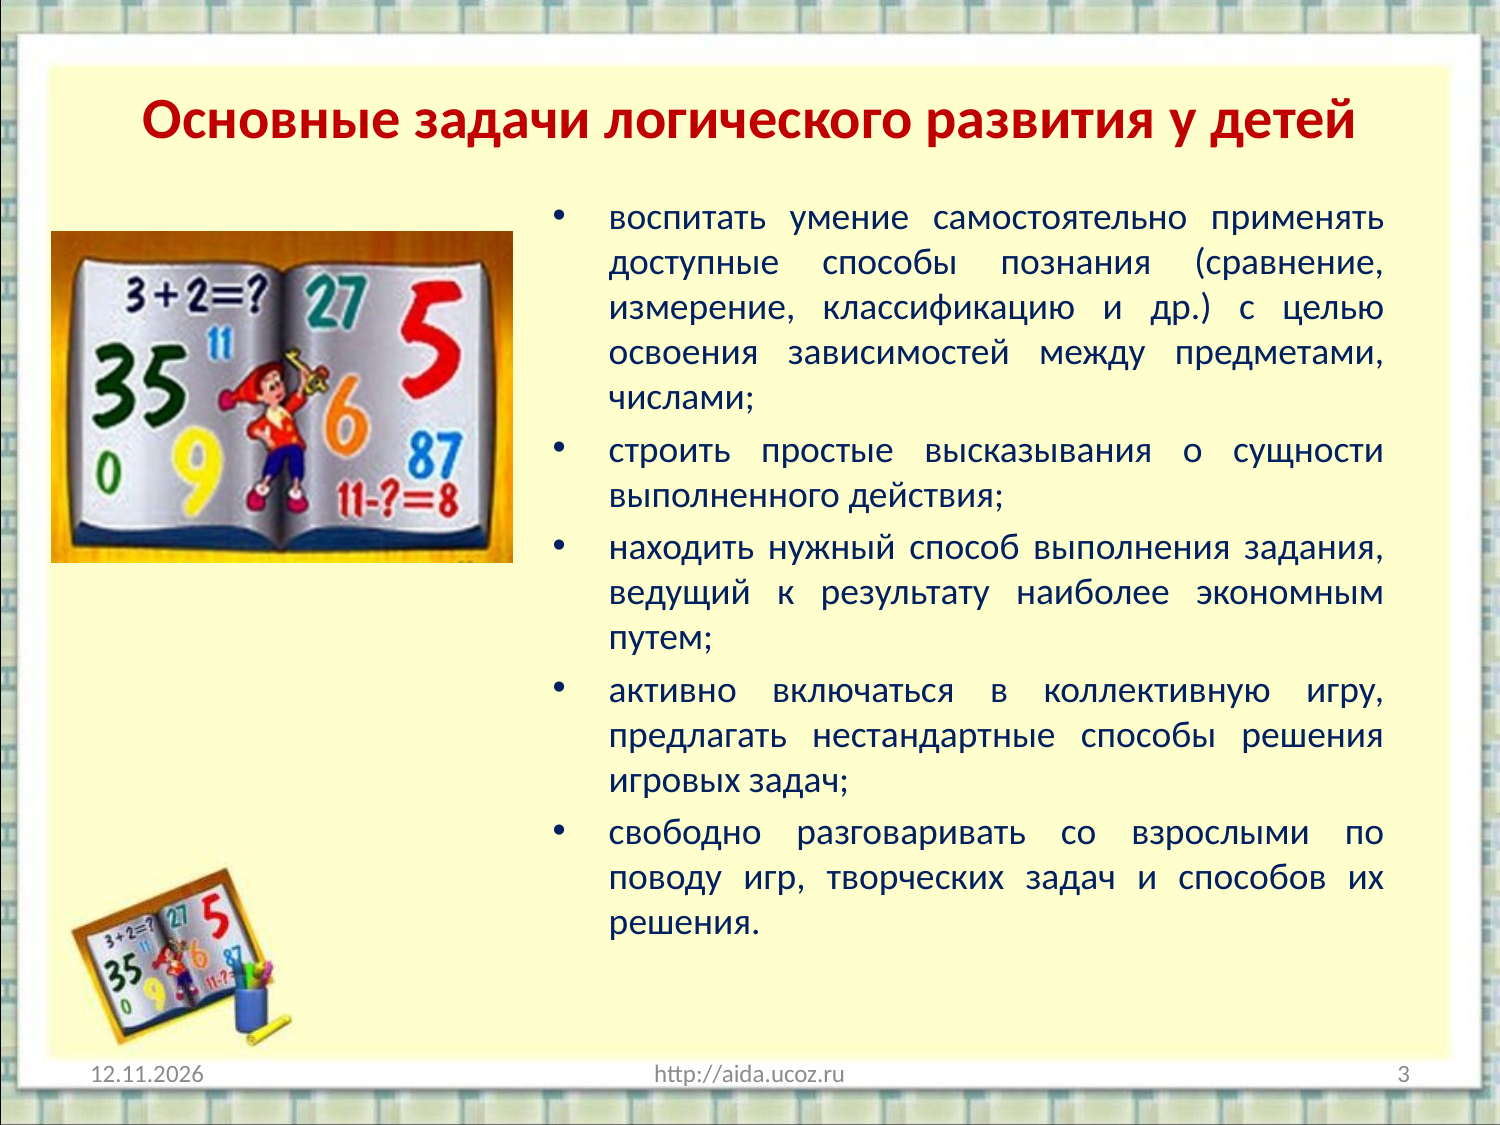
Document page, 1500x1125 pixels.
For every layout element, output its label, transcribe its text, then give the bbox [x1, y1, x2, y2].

title Основные задачи логического развития у детей [74, 44, 1426, 185]
picture [0, 0, 1500, 1125]
list воспитать умение самостоятельно применять доступные способы познания (сравнение, измерение, классификацию и др.) с целью освоения зависимостей между предметами, числами; строить простые высказывания о сущности выполненного действия; находить нужный способ выполнения задания, ведущий к результату наиболее экономным путем; активно включаться в коллективную игру, предлагать нестандартные способы решения игровых задач; свободно разговаривать со взрослыми по поводу игр, творческих задач и способов их решения. [537, 184, 1400, 928]
footer http://aida.ucoz.ru [512, 1042, 988, 1103]
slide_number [75, 1042, 425, 1103]
slide_number 3 [1074, 1042, 1425, 1103]
